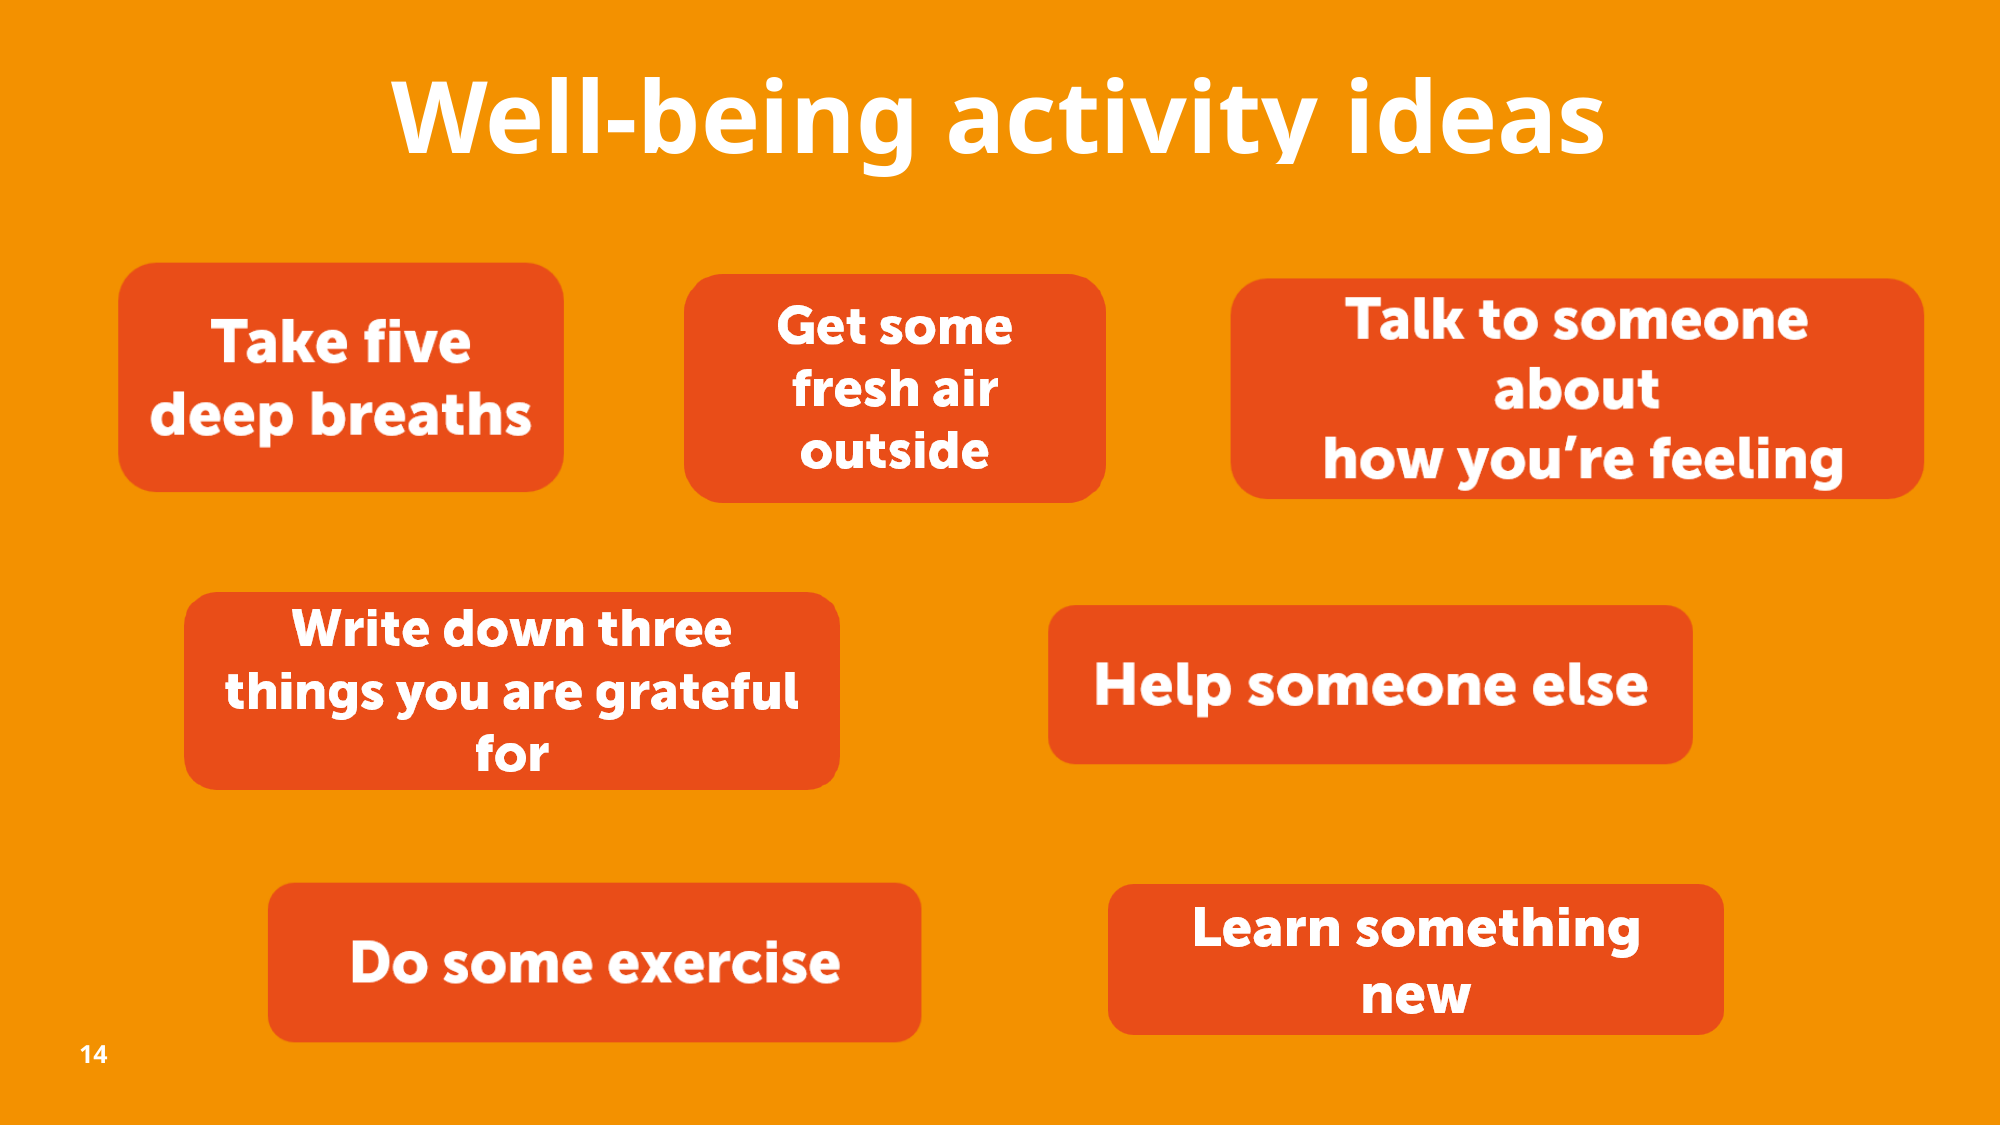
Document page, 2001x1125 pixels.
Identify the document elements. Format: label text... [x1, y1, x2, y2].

picture [657, 224, 1127, 532]
picture [1214, 164, 2000, 548]
title Well-being activity ideas [325, 46, 1675, 249]
picture [134, 547, 874, 827]
slide_number 14 [79, 1023, 190, 1073]
picture [247, 568, 1807, 1113]
picture [59, 227, 592, 530]
